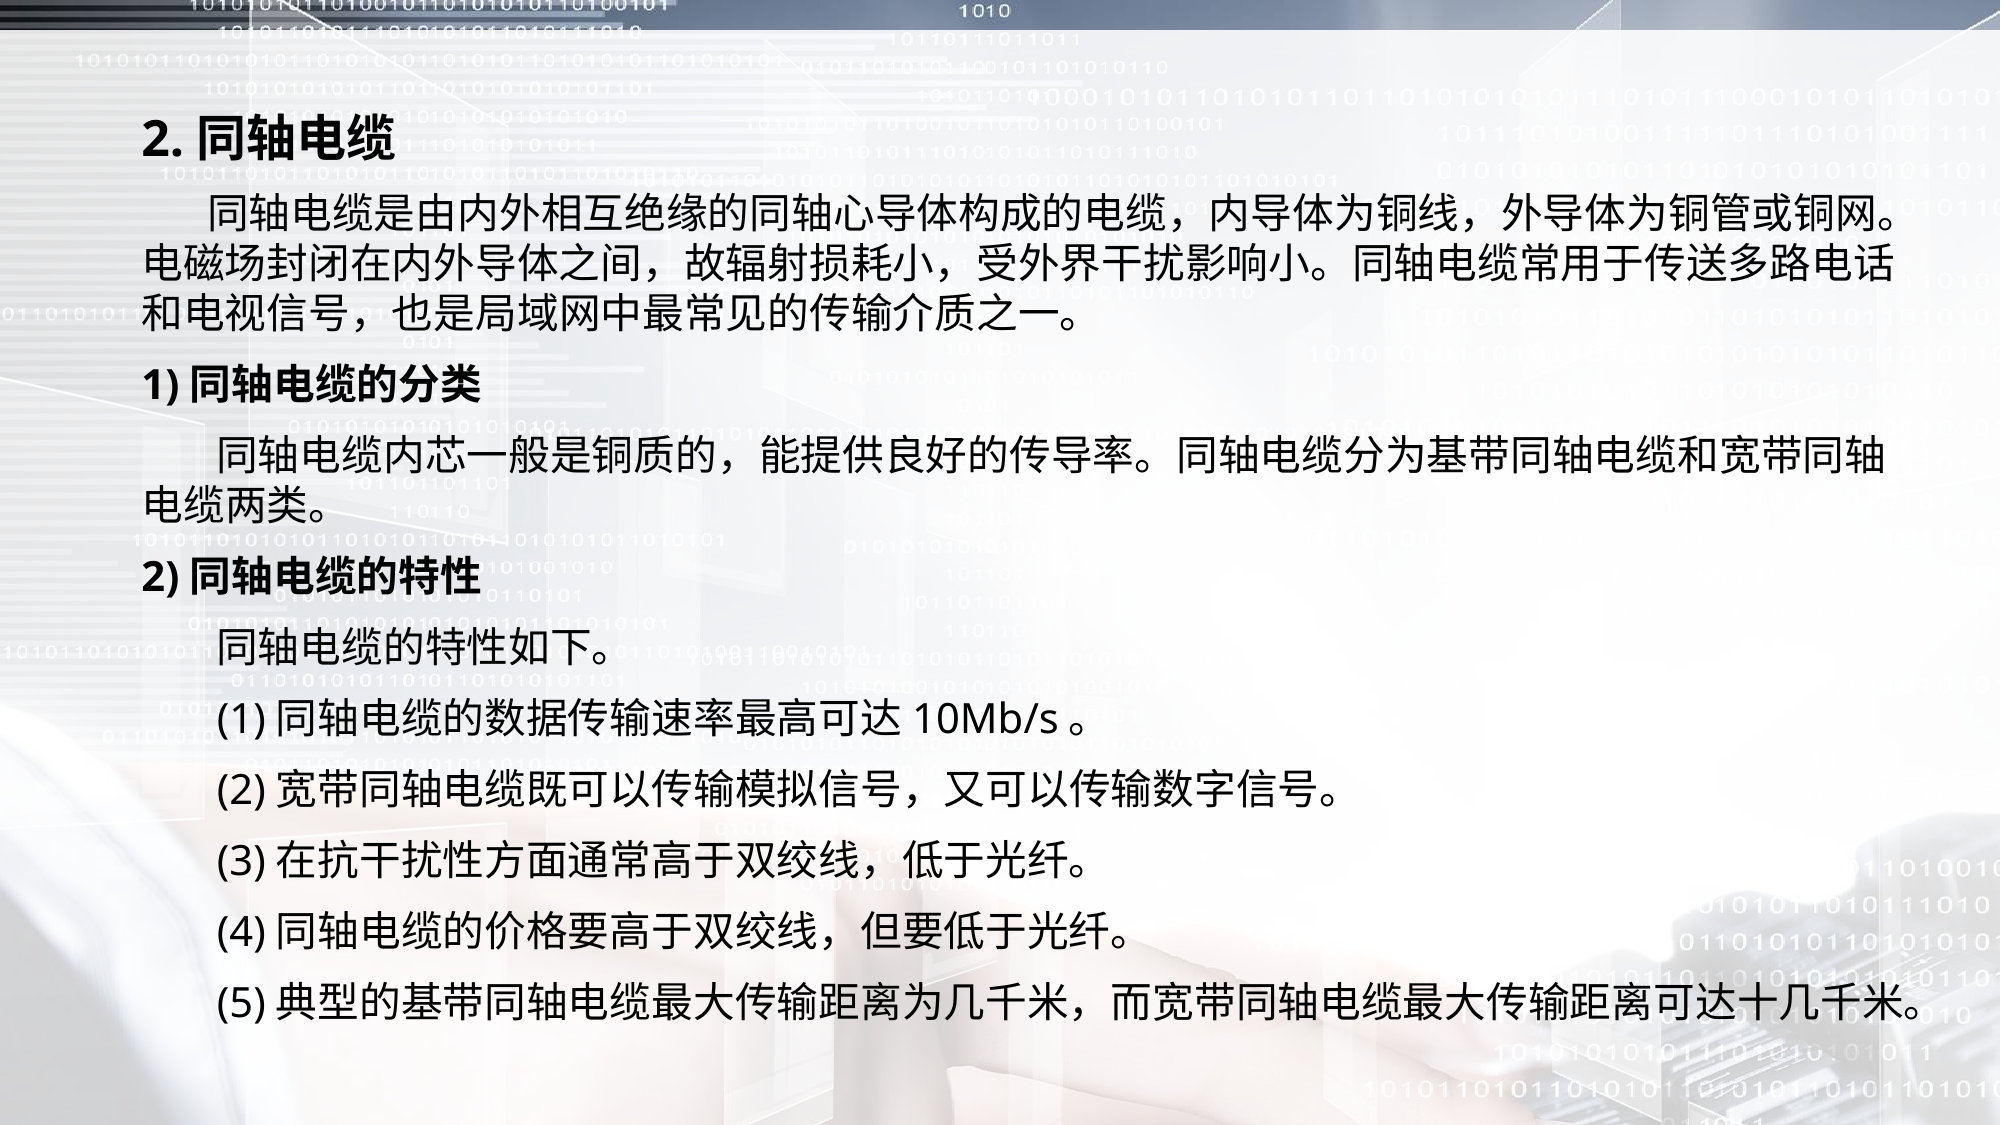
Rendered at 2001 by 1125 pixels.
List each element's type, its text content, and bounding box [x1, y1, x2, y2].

picture [0, 0, 2000, 30]
list 2.同轴电缆 同轴电缆是由内外相互绝缘的同轴心导体构成的电缆，内导体为铜线，外导体为铜管或铜网。电磁场封闭在内外导体之间，故辐射损耗小，受外界干扰影响小。同轴电缆常用于传送多路电话和电视信号，也是局域网中最常见的传输介质之一。 1)同轴电缆的分类 同轴电缆内芯一般是铜质的，能提供良好的传导率。同轴电缆分为基带同轴电缆和宽带同轴电缆两类。 2)同轴电缆的特性 同轴电缆的特性如下。 (1)同轴电缆的数据传输速率最高可达10Mb/s。 (2)宽带同轴电缆既可以传输模拟信号，又可以传输数字信号。 (3)在抗干扰性方面通常高于双绞线，低于光纤。 (4)同轴电缆的价格要高于双绞线，但要低于光纤。 (5)典型的基带同轴电缆最大传输距离为几千米，而宽带同轴电缆最大传输距离可达十几千米。 [126, 98, 1920, 1125]
